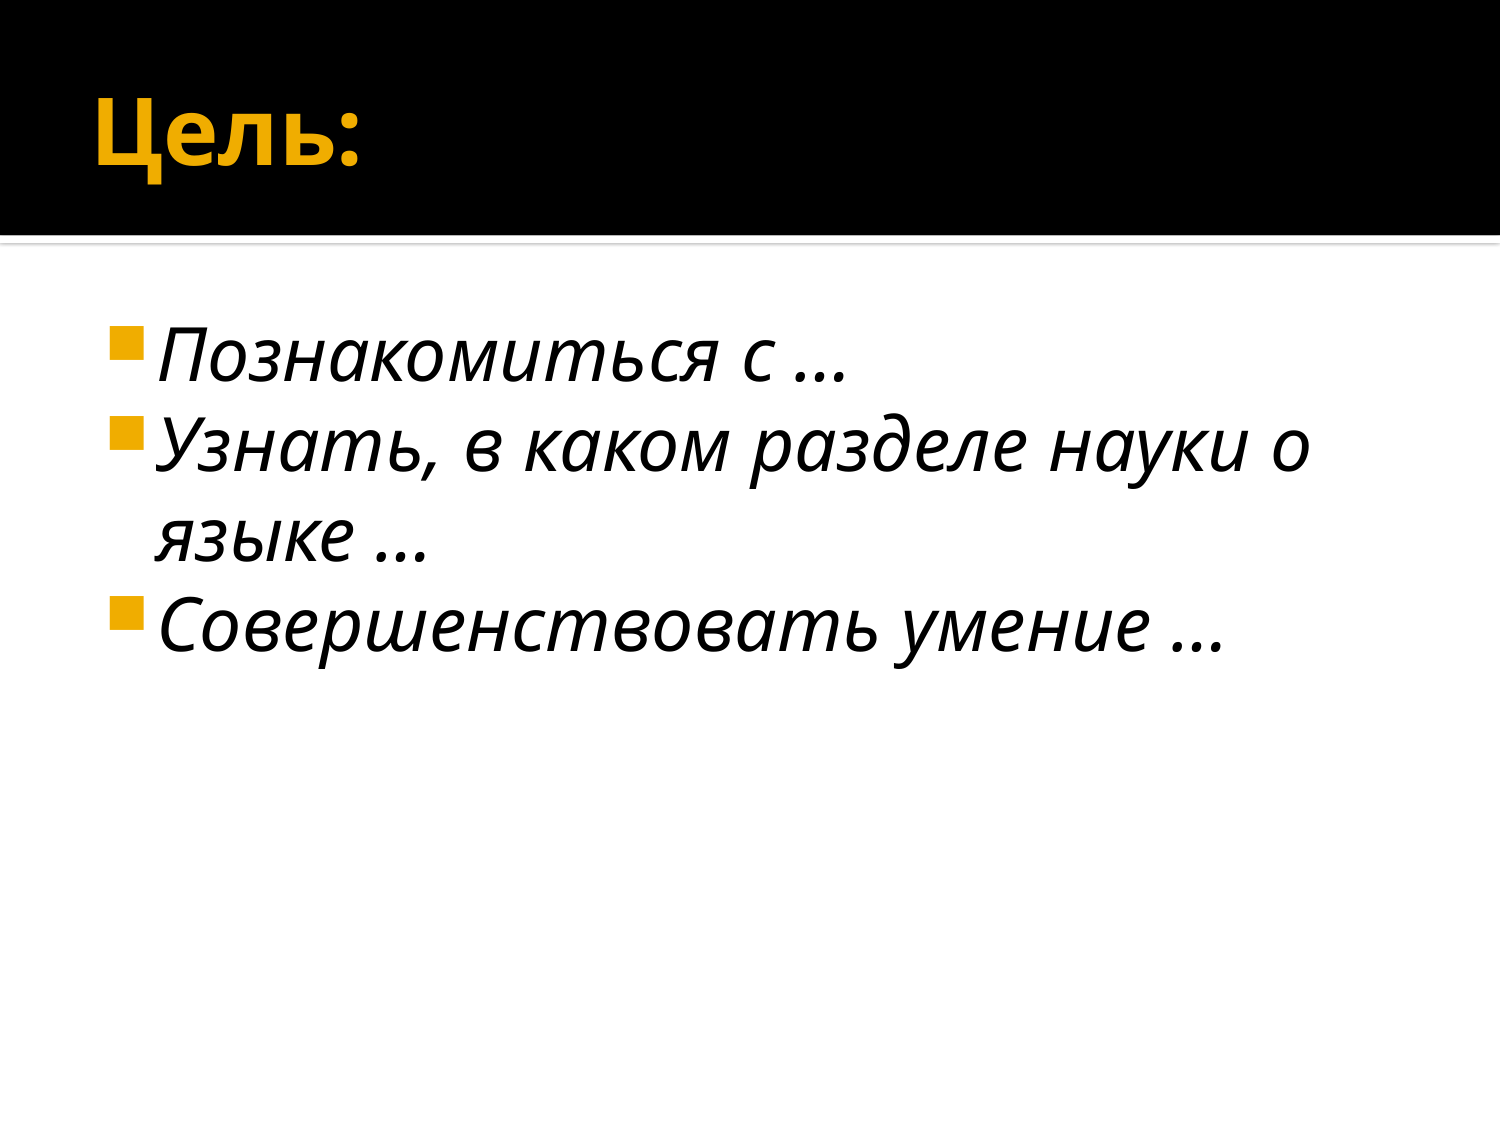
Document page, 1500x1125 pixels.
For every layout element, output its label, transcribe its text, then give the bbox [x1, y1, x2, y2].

list Познакомиться с … Узнать, в каком разделе науки о языке … Совершенствовать умение … [75, 291, 1425, 1050]
title Цель: [75, 25, 1425, 231]
